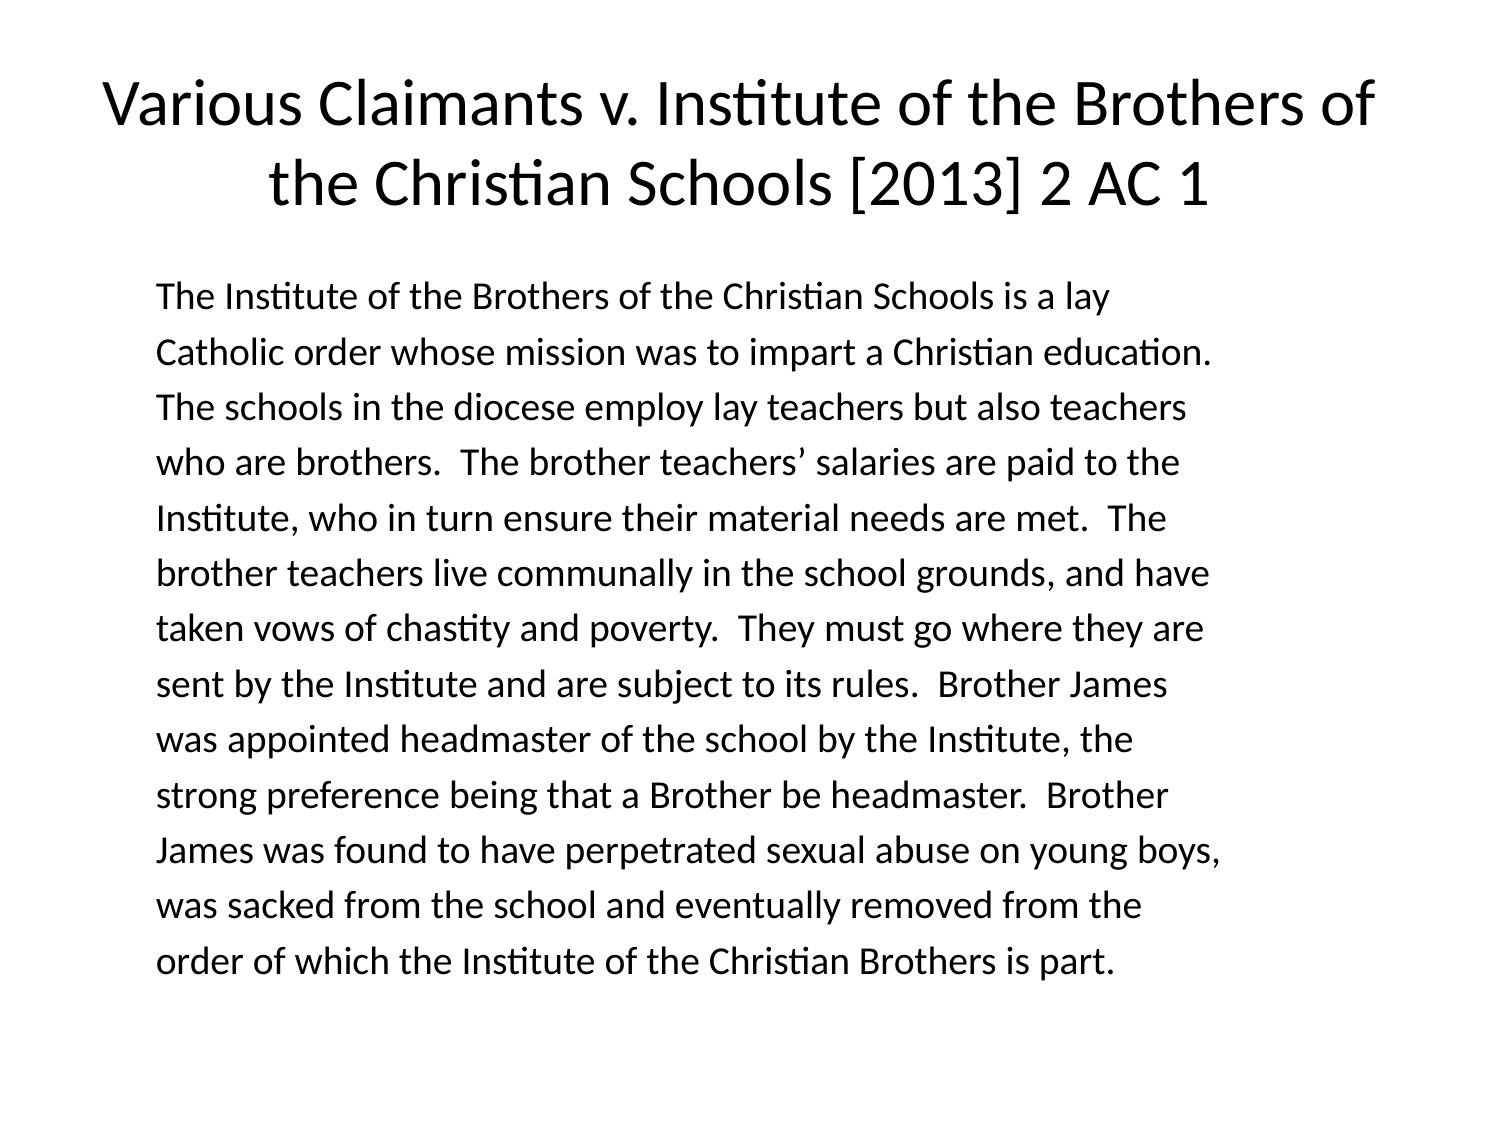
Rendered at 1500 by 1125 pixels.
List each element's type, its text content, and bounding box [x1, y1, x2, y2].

title Various Claimants v. Institute of the Brothers of the Christian Schools [2013] 2 AC 1 [64, 45, 1415, 233]
list The Institute of the Brothers of the Christian Schools is a lay Catholic order whose mission was to impart a Christian education. The schools in the diocese employ lay teachers but also teachers who are brothers. The brother teachers’ salaries are paid to the Institute, who in turn ensure their material needs are met. The brother teachers live communally in the school grounds, and have taken vows of chastity and poverty. They must go where they are sent by the Institute and are subject to its rules. Brother James was appointed headmaster of the school by the Institute, the strong preference being that a Brother be headmaster. Brother James was found to have perpetrated sexual abuse on young boys, was sacked from the school and eventually removed from the order of which the Institute of the Christian Brothers is part. [75, 262, 1425, 1005]
